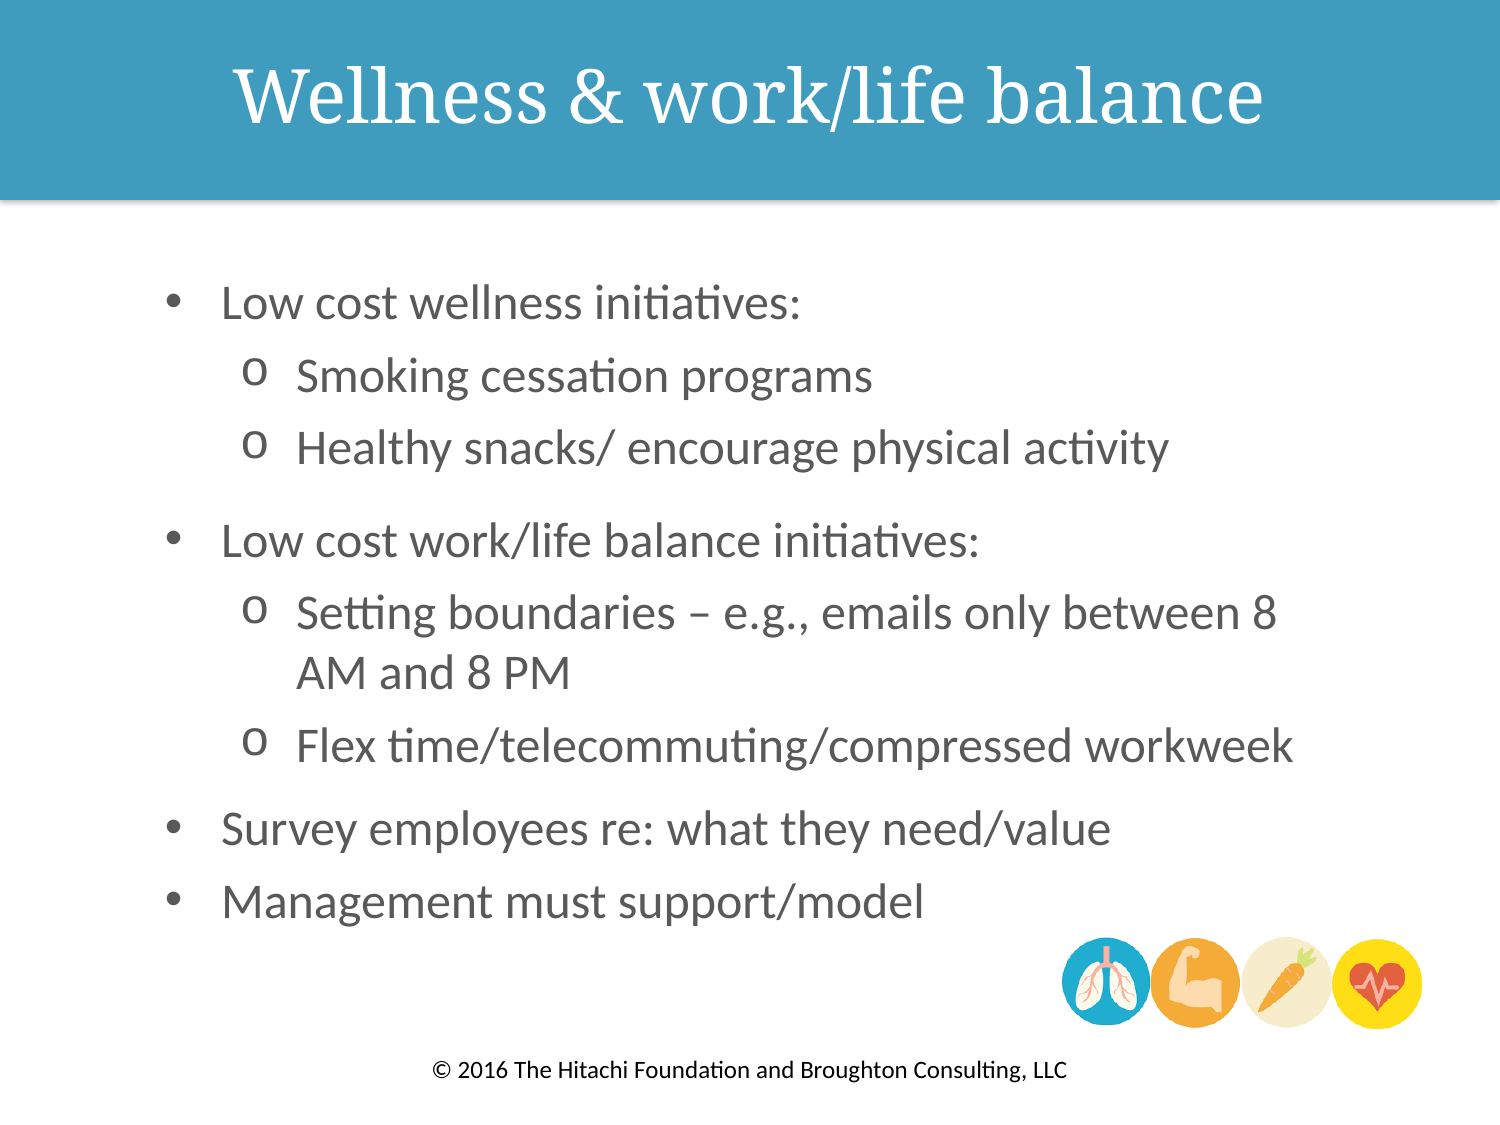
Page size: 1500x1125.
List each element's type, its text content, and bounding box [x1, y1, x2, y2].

picture [1062, 937, 1423, 1030]
text_box Survey employees re: what they need/value Management must support/model [75, 788, 1347, 1009]
title Wellness & work/life balance [112, 24, 1388, 163]
text_box Low cost work/life balance initiatives: Setting boundaries – e.g., emails only between 8 AM and 8 PM Flex time/telecommuting/compressed workweek [75, 499, 1347, 780]
text_box Low cost wellness initiatives: Smoking cessation programs Healthy snacks/ encourage physical activity [75, 262, 1347, 483]
